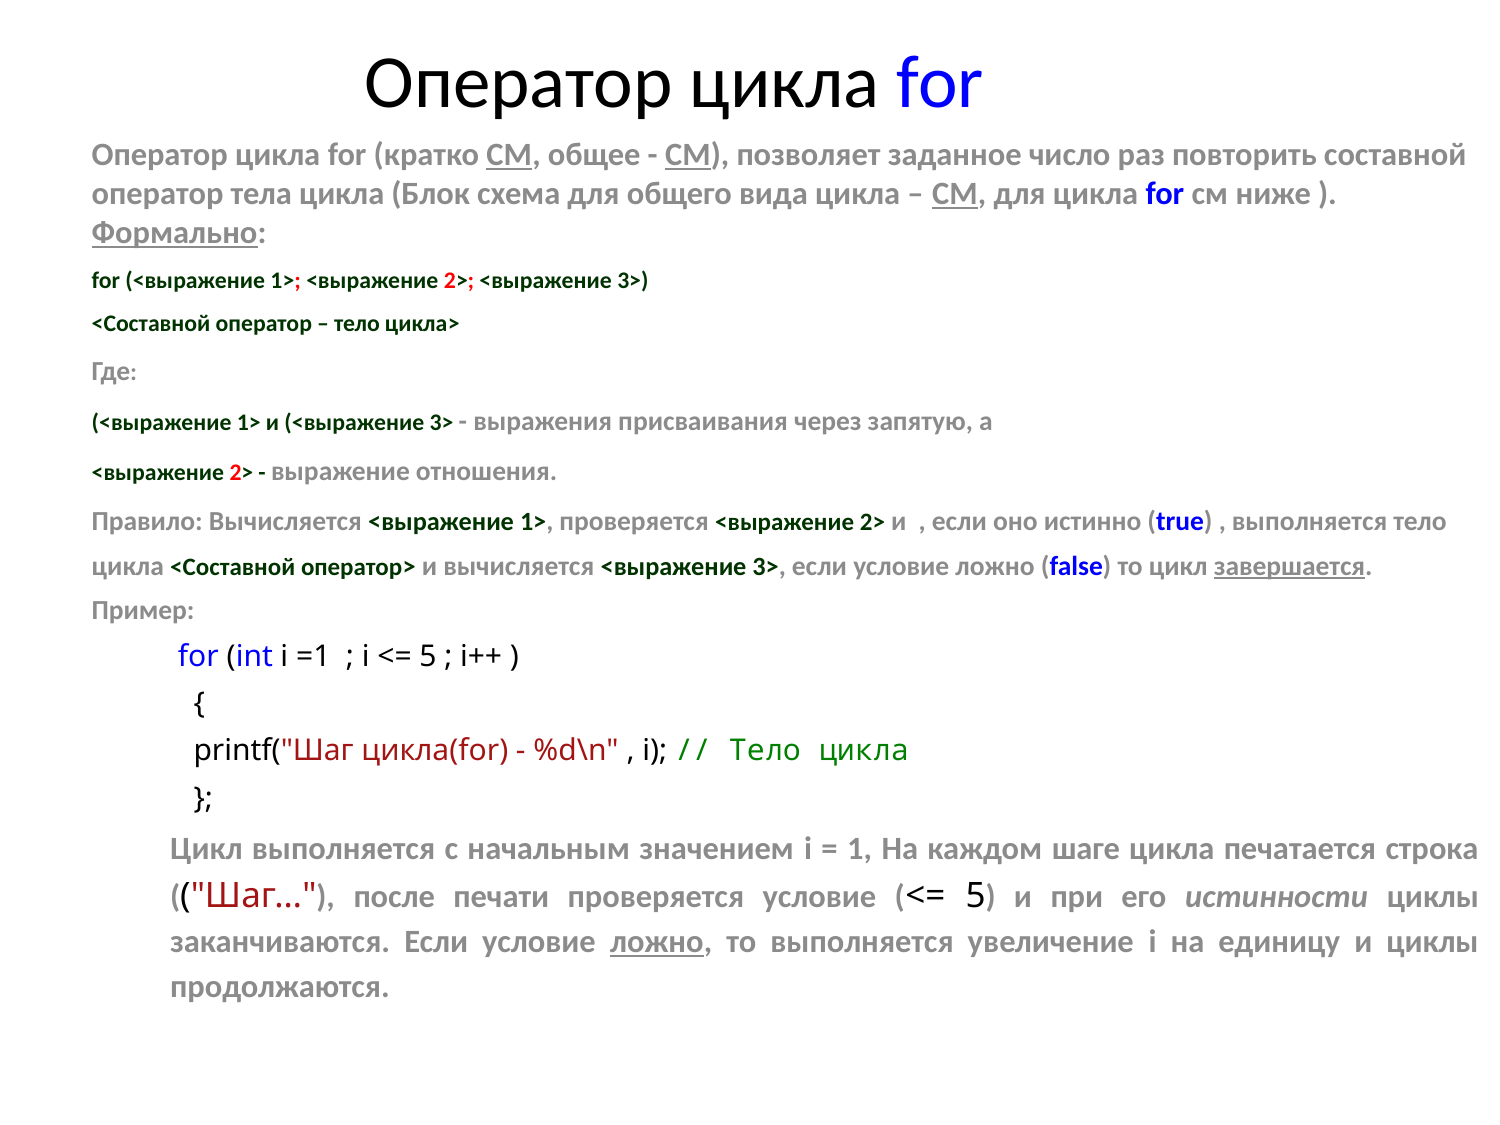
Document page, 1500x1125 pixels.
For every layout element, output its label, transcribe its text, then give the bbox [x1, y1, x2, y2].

title Оператор цикла for [76, 7, 1272, 125]
list Оператор цикла for (кратко СМ, общее - СМ), позволяет заданное число раз повторить составной оператор тела цикла (Блок схема для общего вида цикла – СМ, для цикла for см ниже ). Формально: for (<выражение 1>; <выражение 2>; <выражение 3>) <Составной оператор – тело цикла> Где: (<выражение 1> и (<выражение 3> - выражения присваивания через запятую, а <выражение 2> - выражение отношения. Правило: Вычисляется <выражение 1>, проверяется <выражение 2> и , если оно истинно (true) , выполняется тело цикла <Составной оператор> и вычисляется <выражение 3>, если условие ложно (false) то цикл завершается. Пример: for (int i =1 ; i <= 5 ; i++ ) { printf("Шаг цикла(for) - %d\n" , i); // Тело цикла }; Цикл выполняется с начальным значением i = 1, На каждом шаге цикла печатается строка (("Шаг…"), после печати проверяется условие (<= 5) и при его истинности циклы заканчиваются. Если условие ложно, то выполняется увеличение i на единицу и циклы продолжаются. [76, 125, 1495, 1024]
